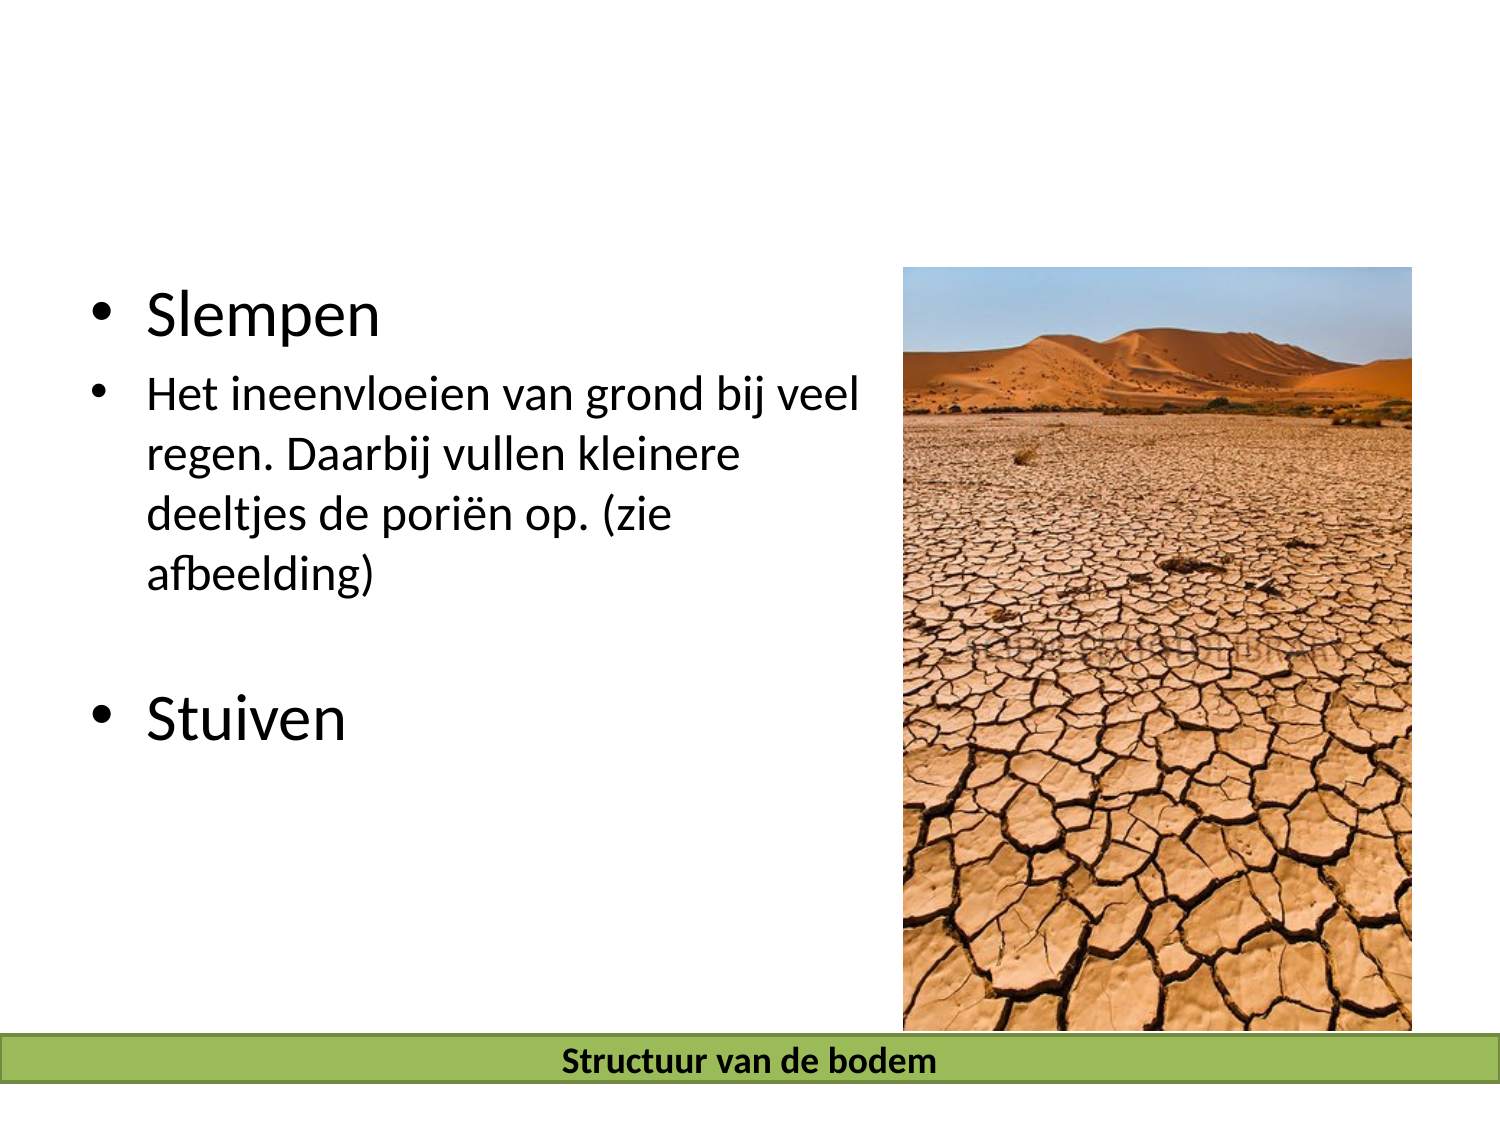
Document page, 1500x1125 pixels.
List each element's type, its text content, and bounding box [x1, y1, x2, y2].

list Slempen Het ineenvloeien van grond bij veel regen. Daarbij vullen kleinere deeltjes de poriën op. (zie afbeelding) Stuiven [75, 262, 880, 1005]
text_box Structuur van de bodem [0, 1033, 1500, 1084]
picture [903, 266, 1413, 1031]
